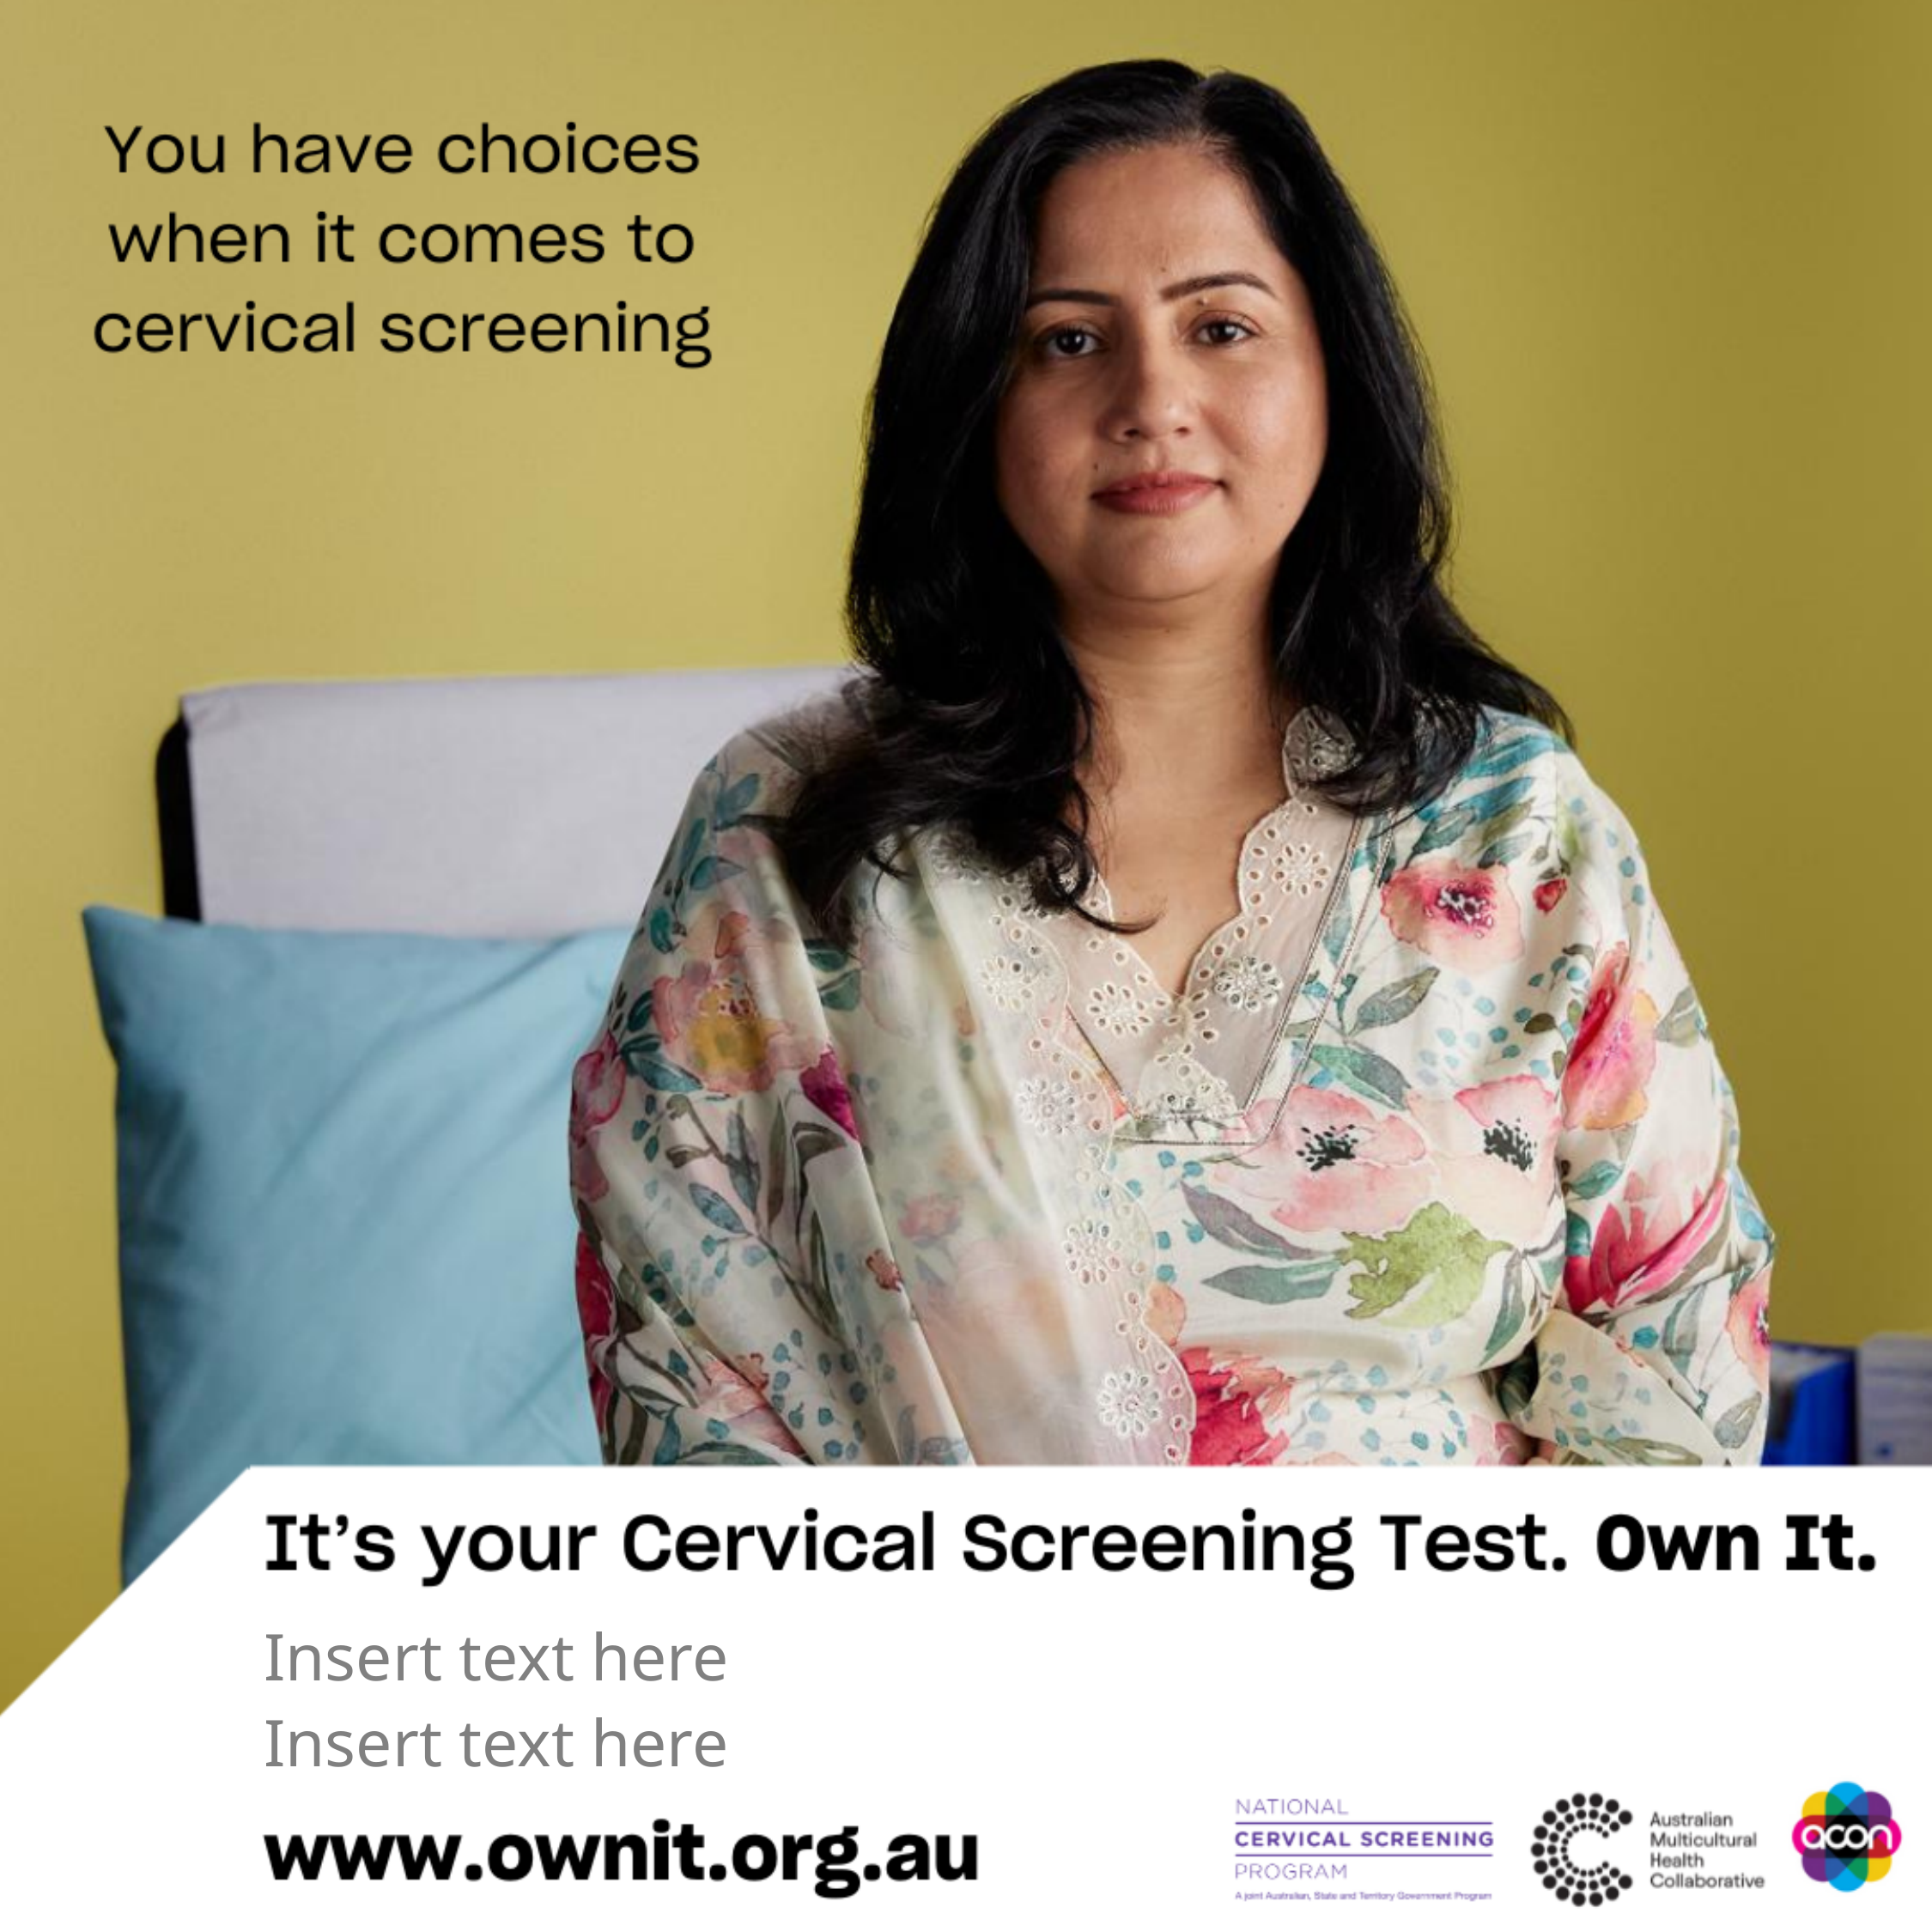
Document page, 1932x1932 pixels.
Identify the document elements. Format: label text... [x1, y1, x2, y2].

picture [0, 0, 1932, 1932]
text_box Insert text here [251, 1696, 1298, 1786]
text_box Insert text here [251, 1610, 1864, 1701]
